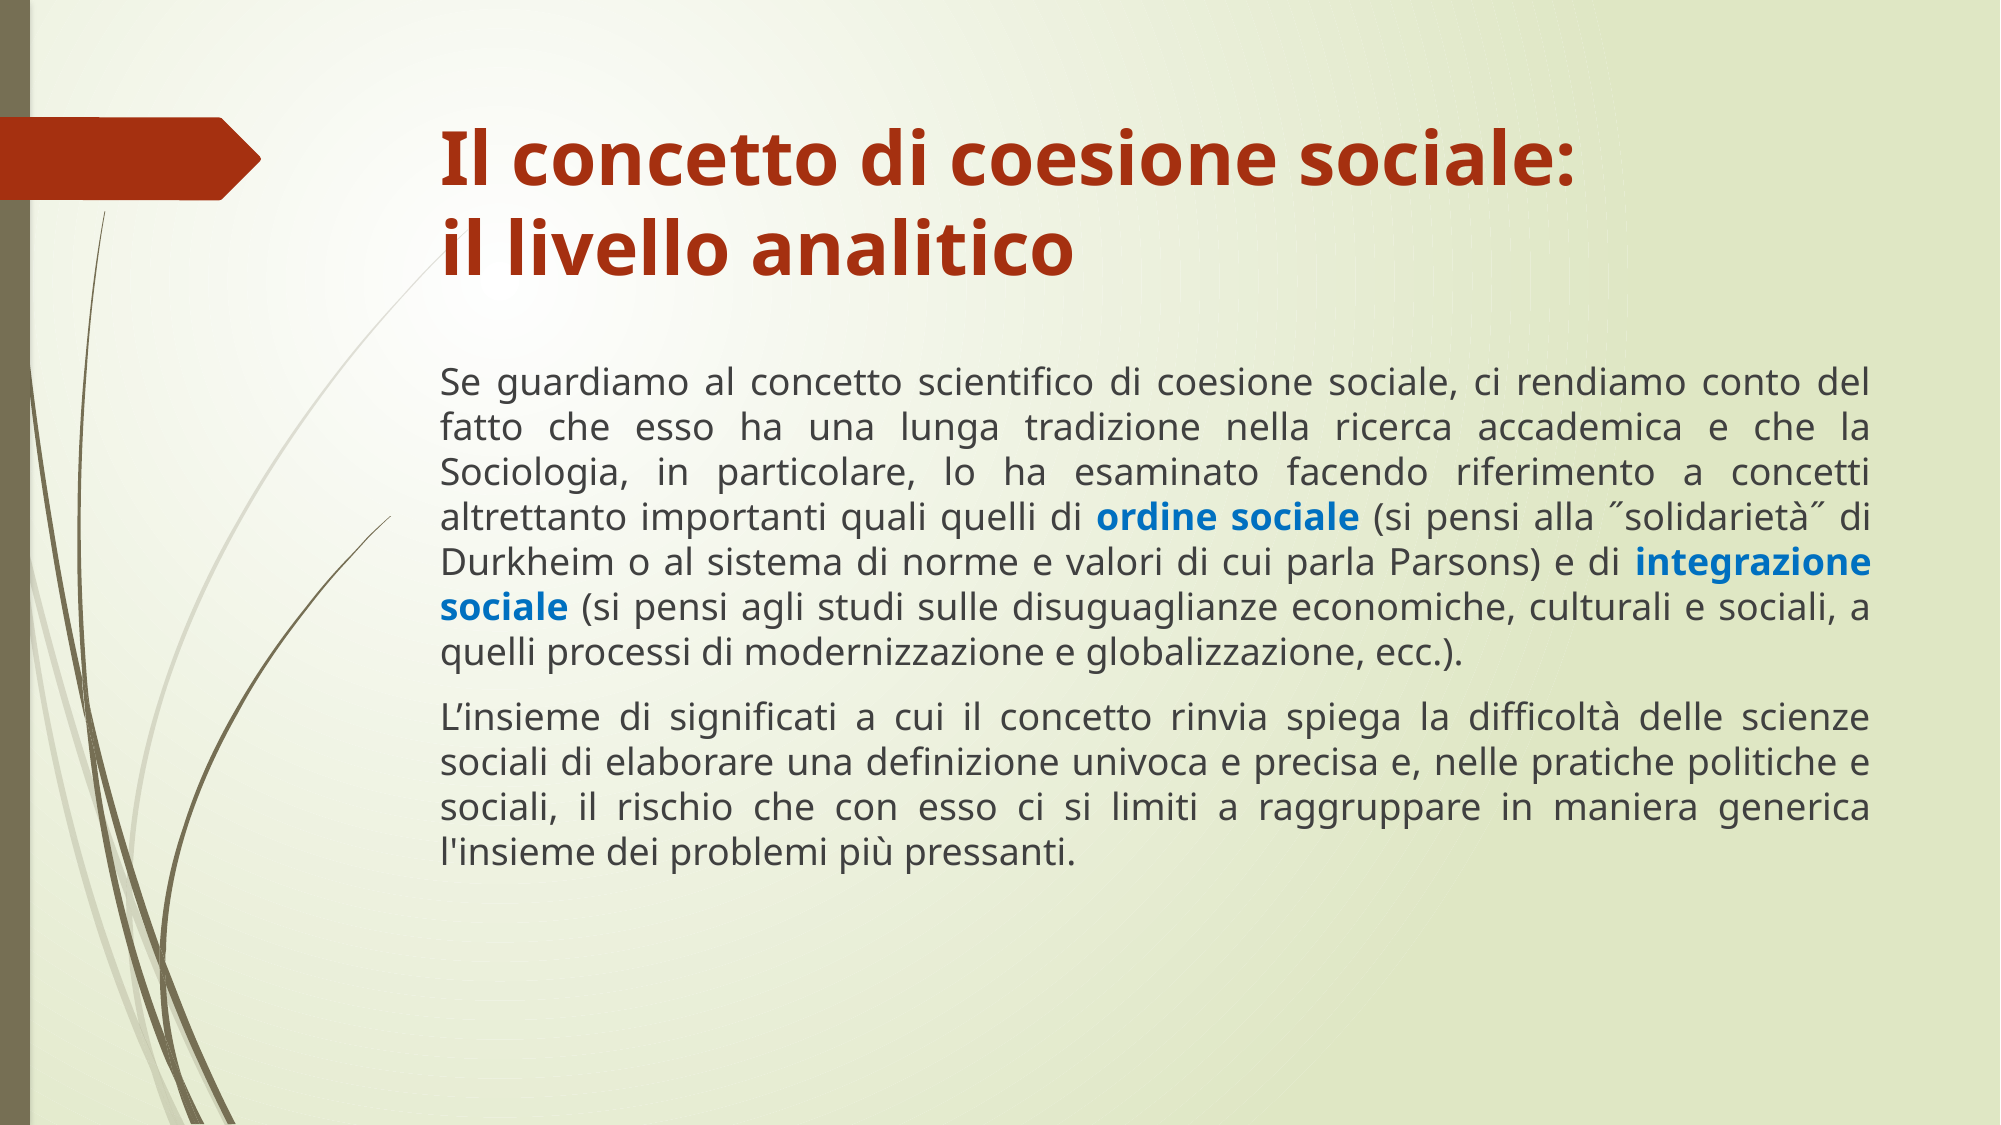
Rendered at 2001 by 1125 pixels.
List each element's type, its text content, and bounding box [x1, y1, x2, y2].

list Se guardiamo al concetto scientifico di coesione sociale, ci rendiamo conto del fatto che esso ha una lunga tradizione nella ricerca accademica e che la Sociologia, in particolare, lo ha esaminato facendo riferimento a concetti altrettanto importanti quali quelli di ordine sociale (si pensi alla ˝solidarietà˝ di Durkheim o al sistema di norme e valori di cui parla Parsons) e di integrazione sociale (si pensi agli studi sulle disuguaglianze economiche, culturali e sociali, a quelli processi di modernizzazione e globalizzazione, ecc.). L’insieme di significati a cui il concetto rinvia spiega la difficoltà delle scienze sociali di elaborare una definizione univoca e precisa e, nelle pratiche politiche e sociali, il rischio che con esso ci si limiti a raggruppare in maniera generica l'insieme dei problemi più pressanti. [424, 350, 1888, 970]
title Il concetto di coesione sociale: il livello analitico [425, 102, 1888, 313]
